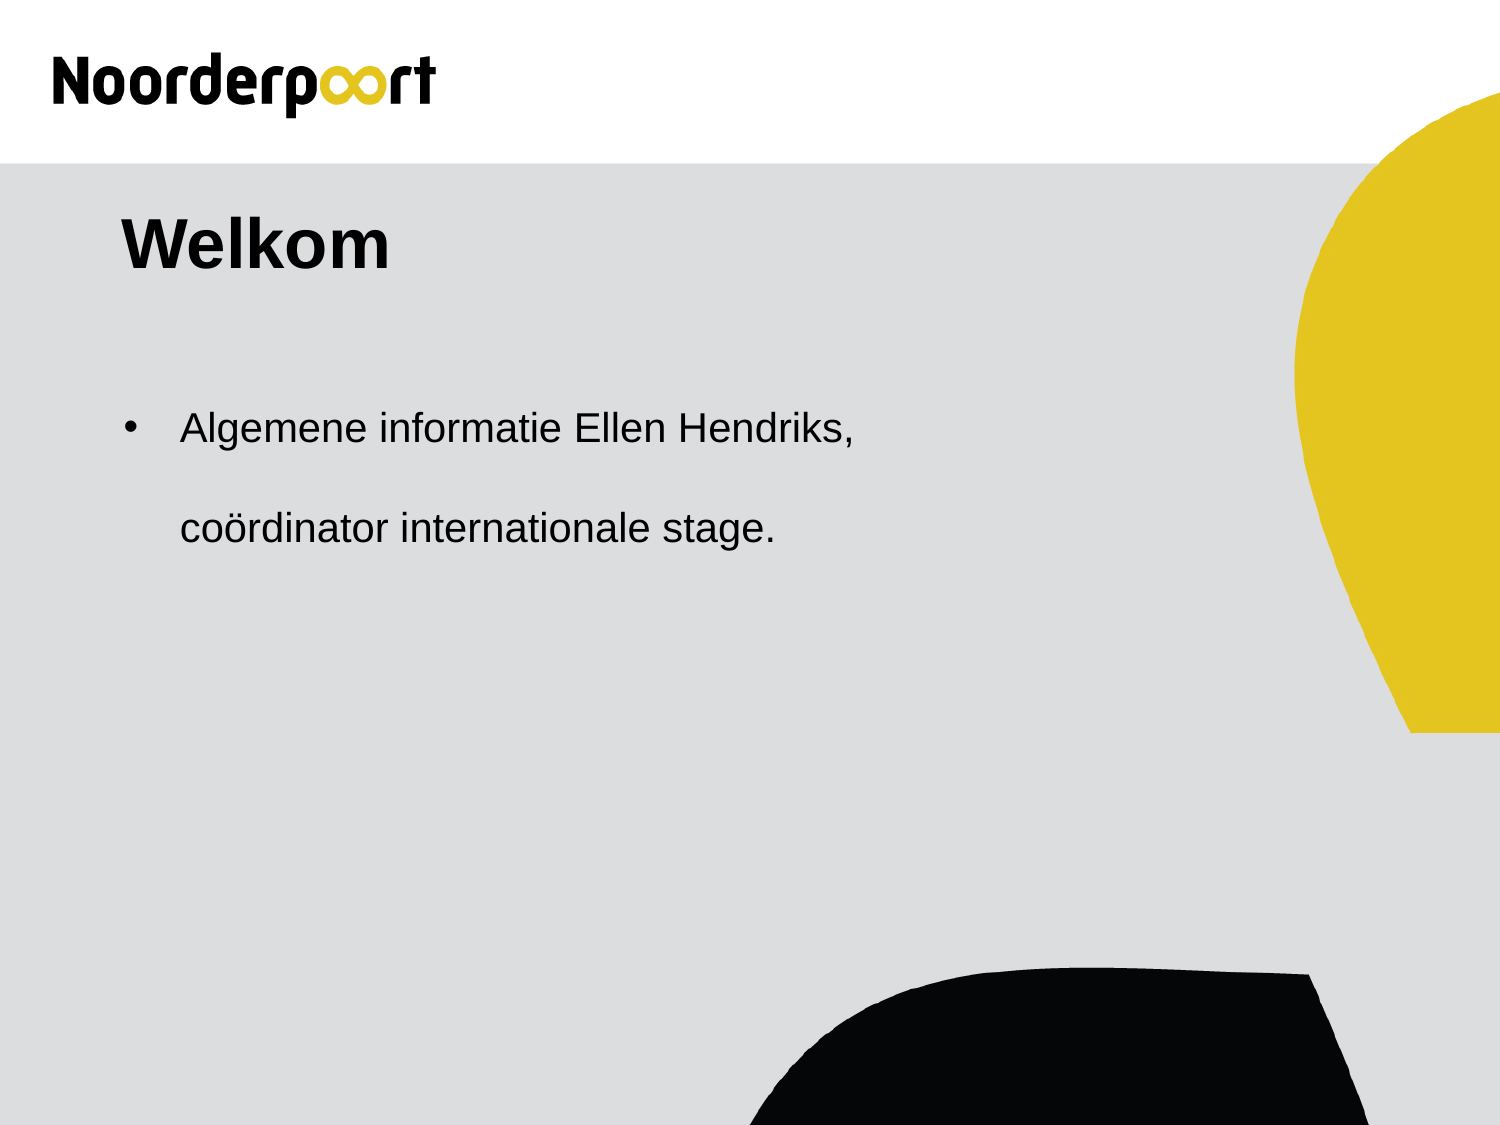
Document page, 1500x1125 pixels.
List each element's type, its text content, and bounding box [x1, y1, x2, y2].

picture [0, 0, 1500, 1125]
title Welkom [106, 187, 1290, 294]
list Algemene informatie Ellen Hendriks, coördinator internationale stage. [108, 343, 1292, 927]
